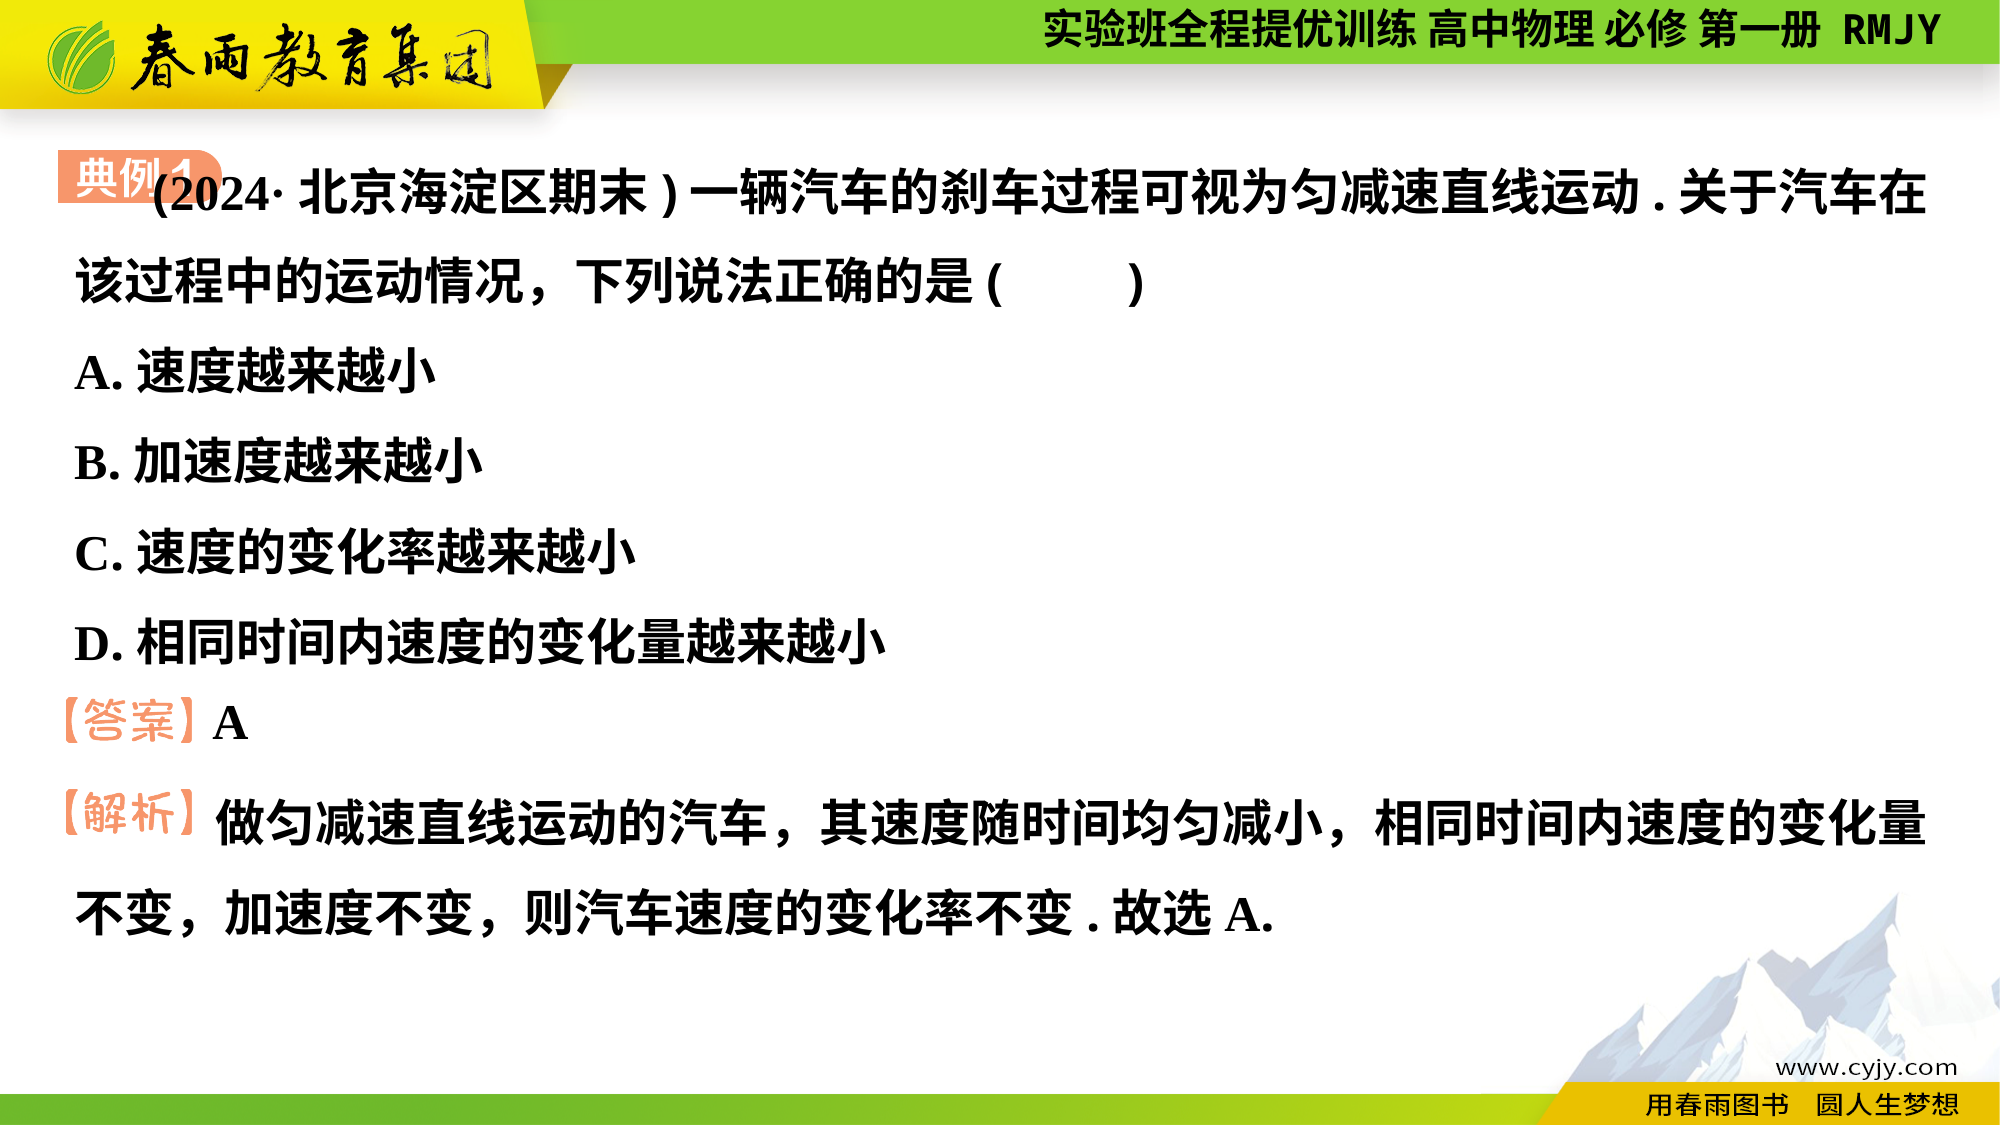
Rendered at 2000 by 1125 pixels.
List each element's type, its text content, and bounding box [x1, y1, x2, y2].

picture [0, 0, 2000, 1125]
text_box 做匀减速直线运动的汽车，其速度随时间均匀减小，相同时间内速度的变化量不变，加速度不变，则汽车速度的变化率不变.故选A. [59, 753, 1944, 949]
text_box A [197, 681, 264, 757]
list (2024·北京海淀区期末)一辆汽车的刹车过程可视为匀减速直线运动.关于汽车在该过程中的运动情况，下列说法正确的是( ) A.速度越来越小 B.加速度越来越小 C.速度的变化率越来越小 D.相同时间内速度的变化量越来越小 [59, 122, 1944, 683]
